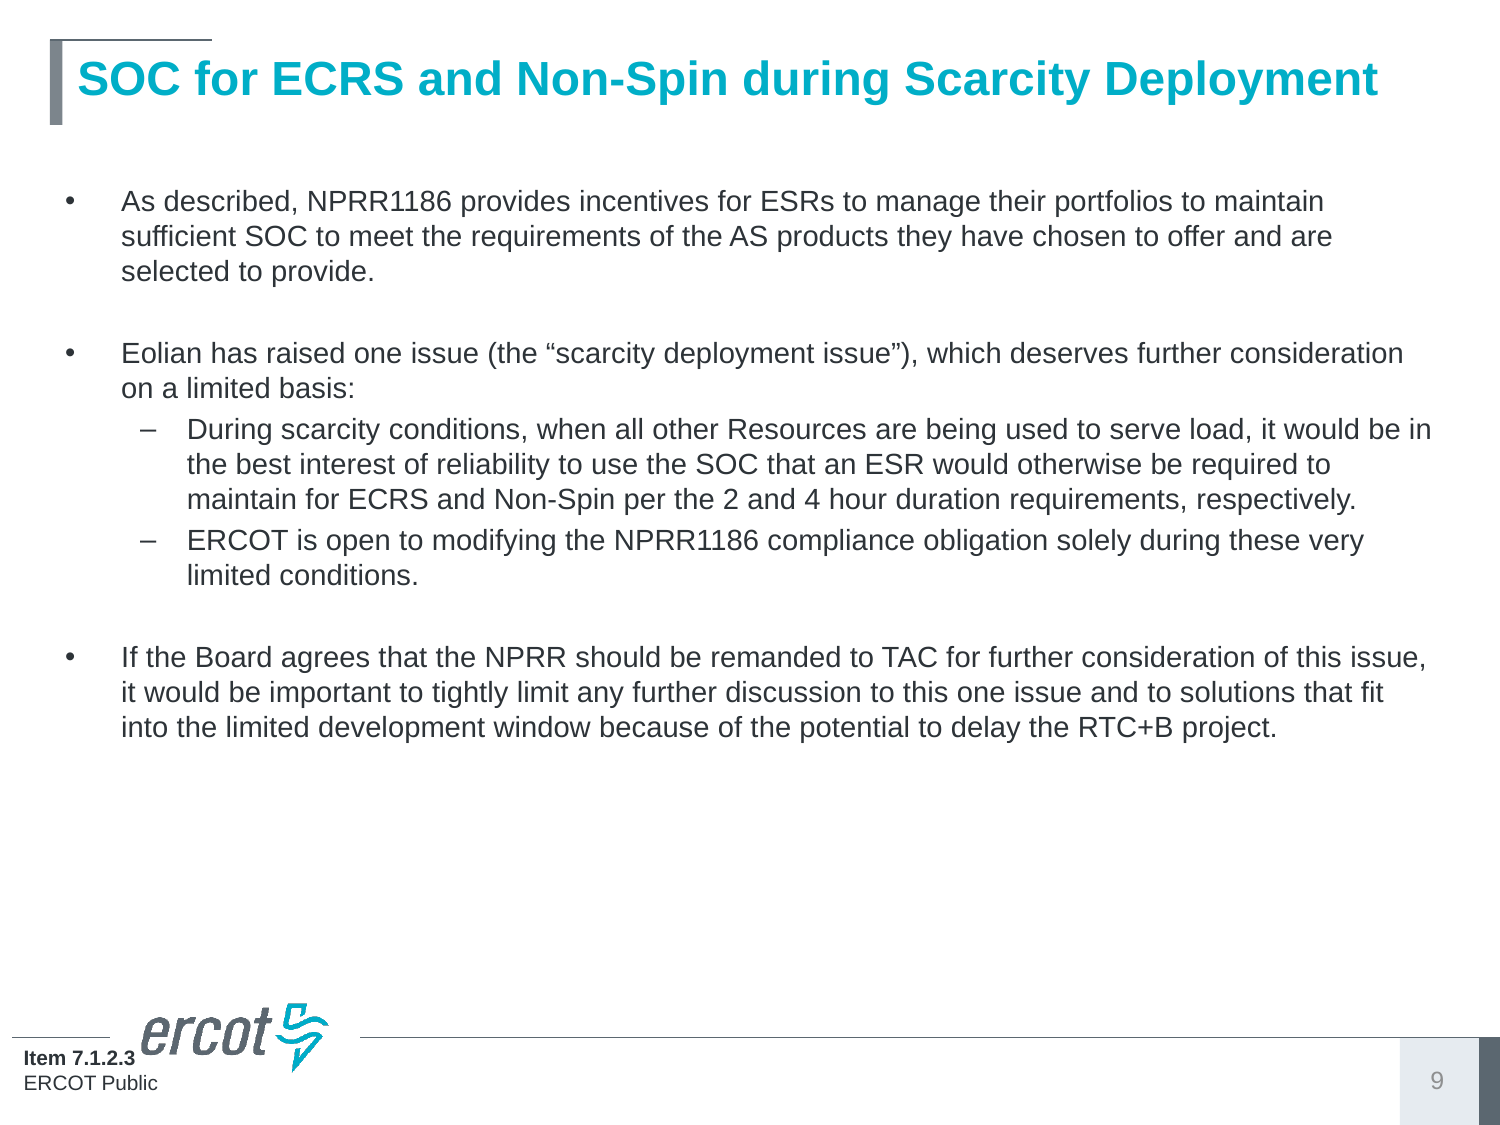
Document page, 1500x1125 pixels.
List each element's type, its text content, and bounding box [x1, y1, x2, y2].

picture [137, 999, 332, 1075]
slide_number 9 [1387, 1054, 1488, 1104]
list As described, NPRR1186 provides incentives for ESRs to manage their portfolios to maintain sufficient SOC to meet the requirements of the AS products they have chosen to offer and are selected to provide. Eolian has raised one issue (the “scarcity deployment issue”), which deserves further consideration on a limited basis: During scarcity conditions, when all other Resources are being used to serve load, it would be in the best interest of reliability to use the SOC that an ESR would otherwise be required to maintain for ECRS and Non-Spin per the 2 and 4 hour duration requirements, respectively. ERCOT is open to modifying the NPRR1186 compliance obligation solely during these very limited conditions. If the Board agrees that the NPRR should be remanded to TAC for further consideration of this issue, it would be important to tightly limit any further discussion to this one issue and to solutions that fit into the limited development window because of the potential to delay the RTC+B project. [50, 174, 1450, 972]
title SOC for ECRS and Non-Spin during Scarcity Deployment [62, 39, 1450, 134]
